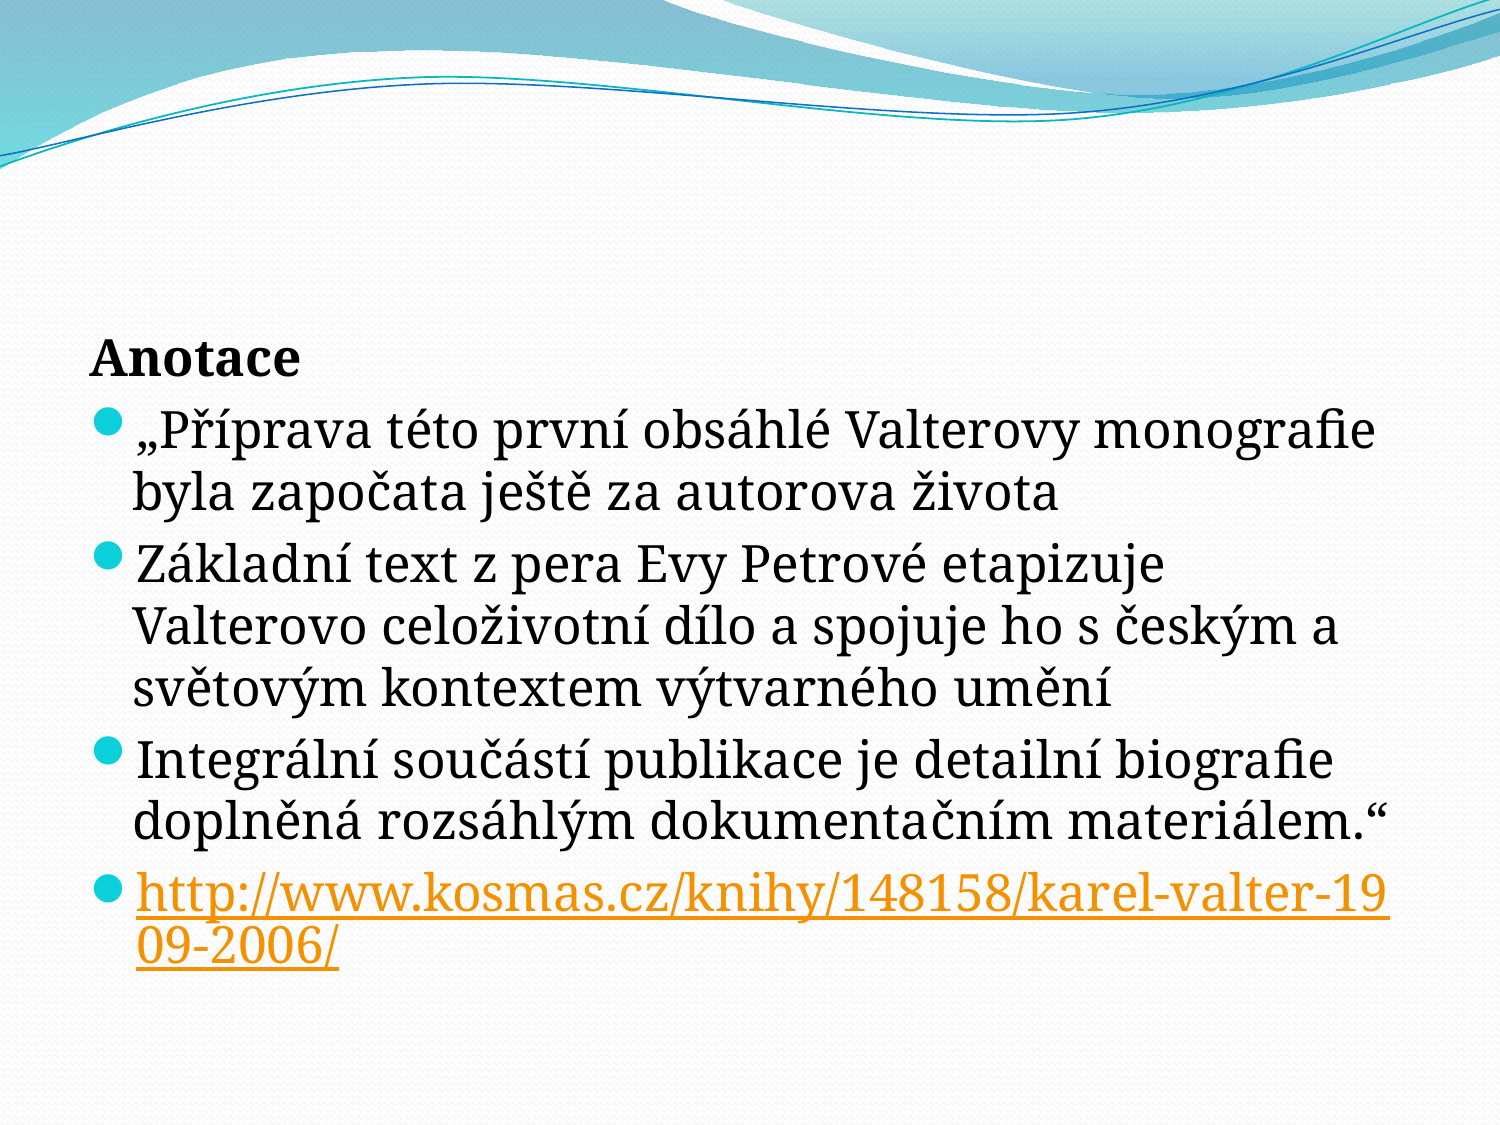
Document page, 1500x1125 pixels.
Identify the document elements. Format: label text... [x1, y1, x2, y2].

list Anotace „Příprava této první obsáhlé Valterovy monografie byla započata ještě za autorova života Základní text z pera Evy Petrové etapizuje Valterovo celoživotní dílo a spojuje ho s českým a světovým kontextem výtvarného umění Integrální součástí publikace je detailní biografie doplněná rozsáhlým dokumentačním materiálem.“ http://www.kosmas.cz/knihy/148158/karel-valter-1909-2006/ [75, 317, 1425, 1038]
